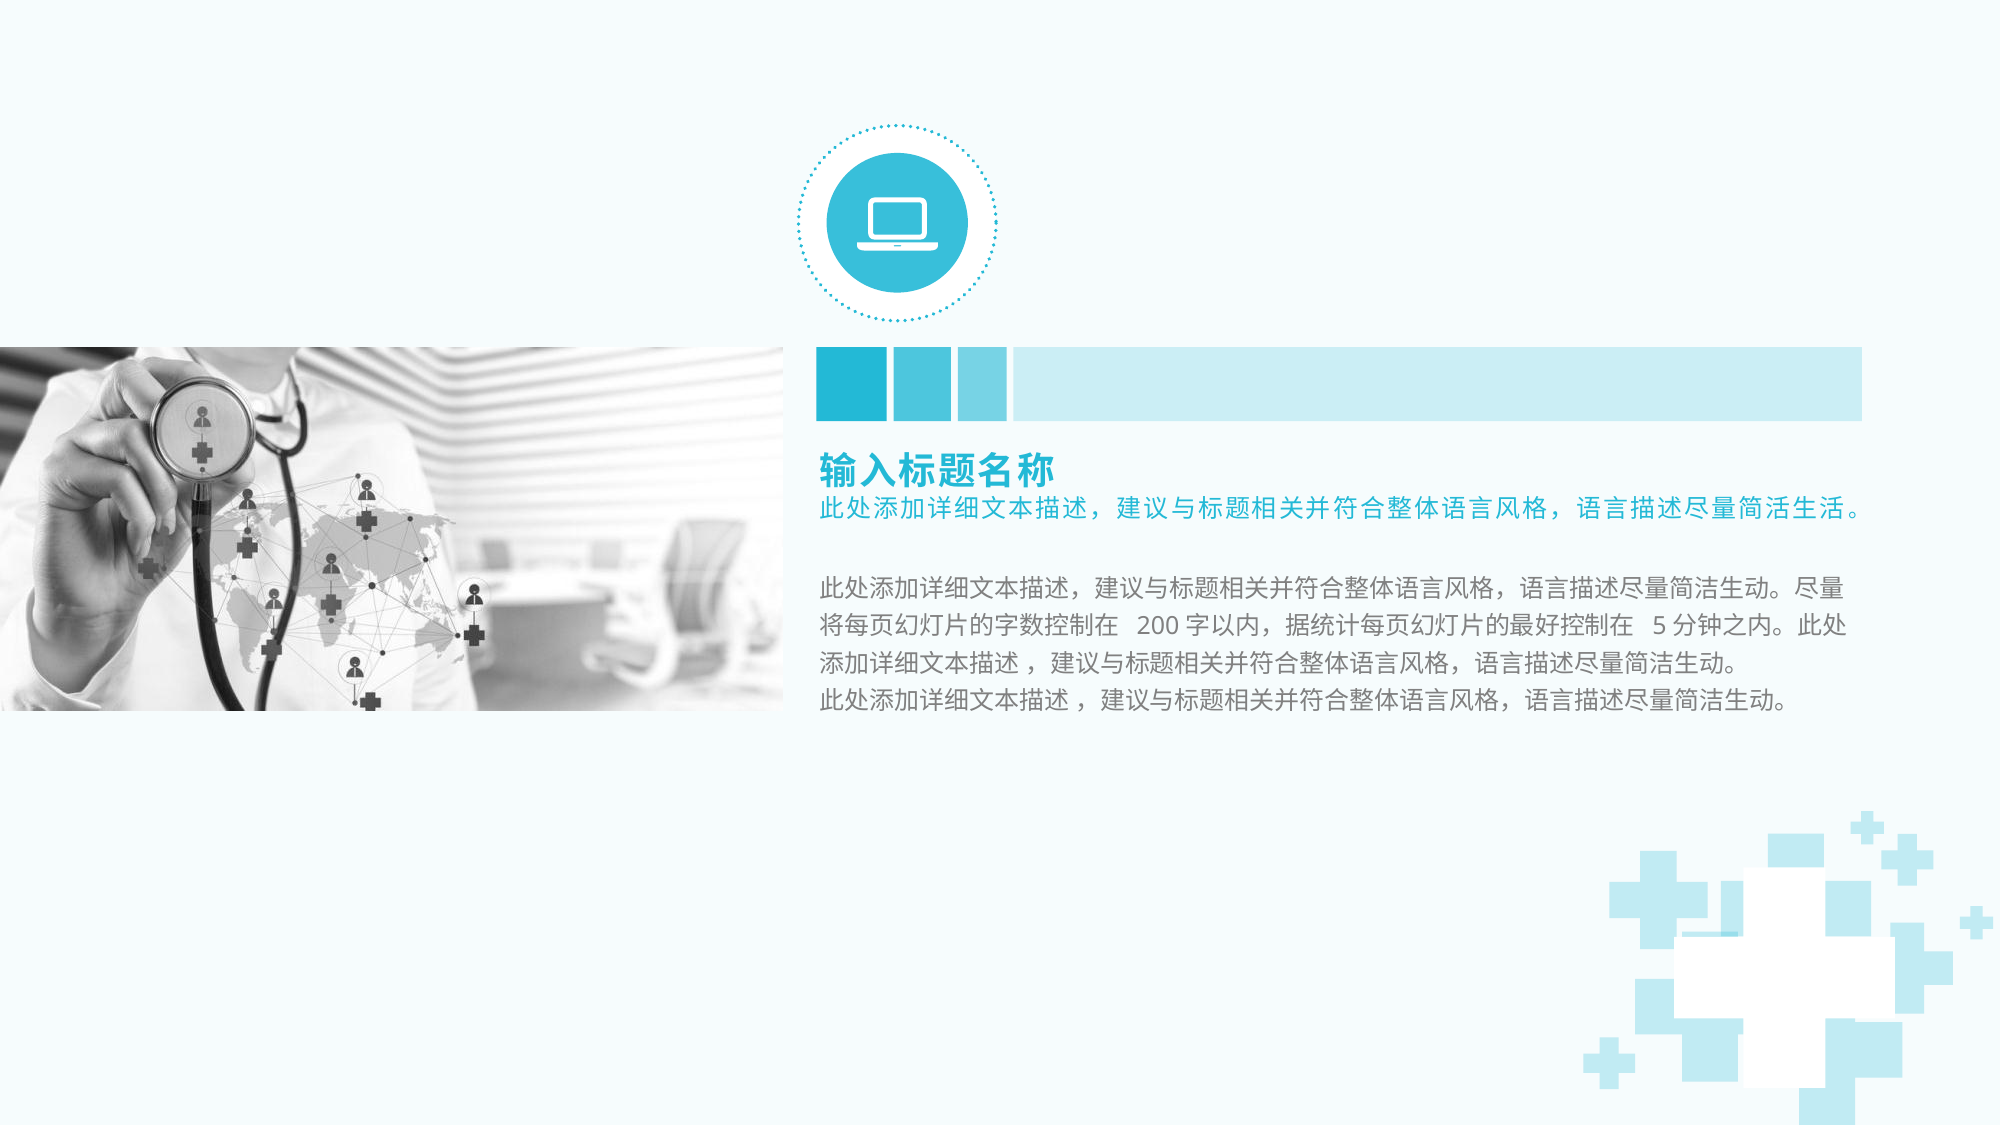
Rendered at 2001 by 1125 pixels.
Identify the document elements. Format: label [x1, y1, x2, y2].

text_box [0, 0, 2000, 1125]
text_box [816, 347, 1862, 422]
text_box [1583, 810, 1994, 1125]
text_box [798, 125, 996, 321]
picture [0, 347, 783, 711]
